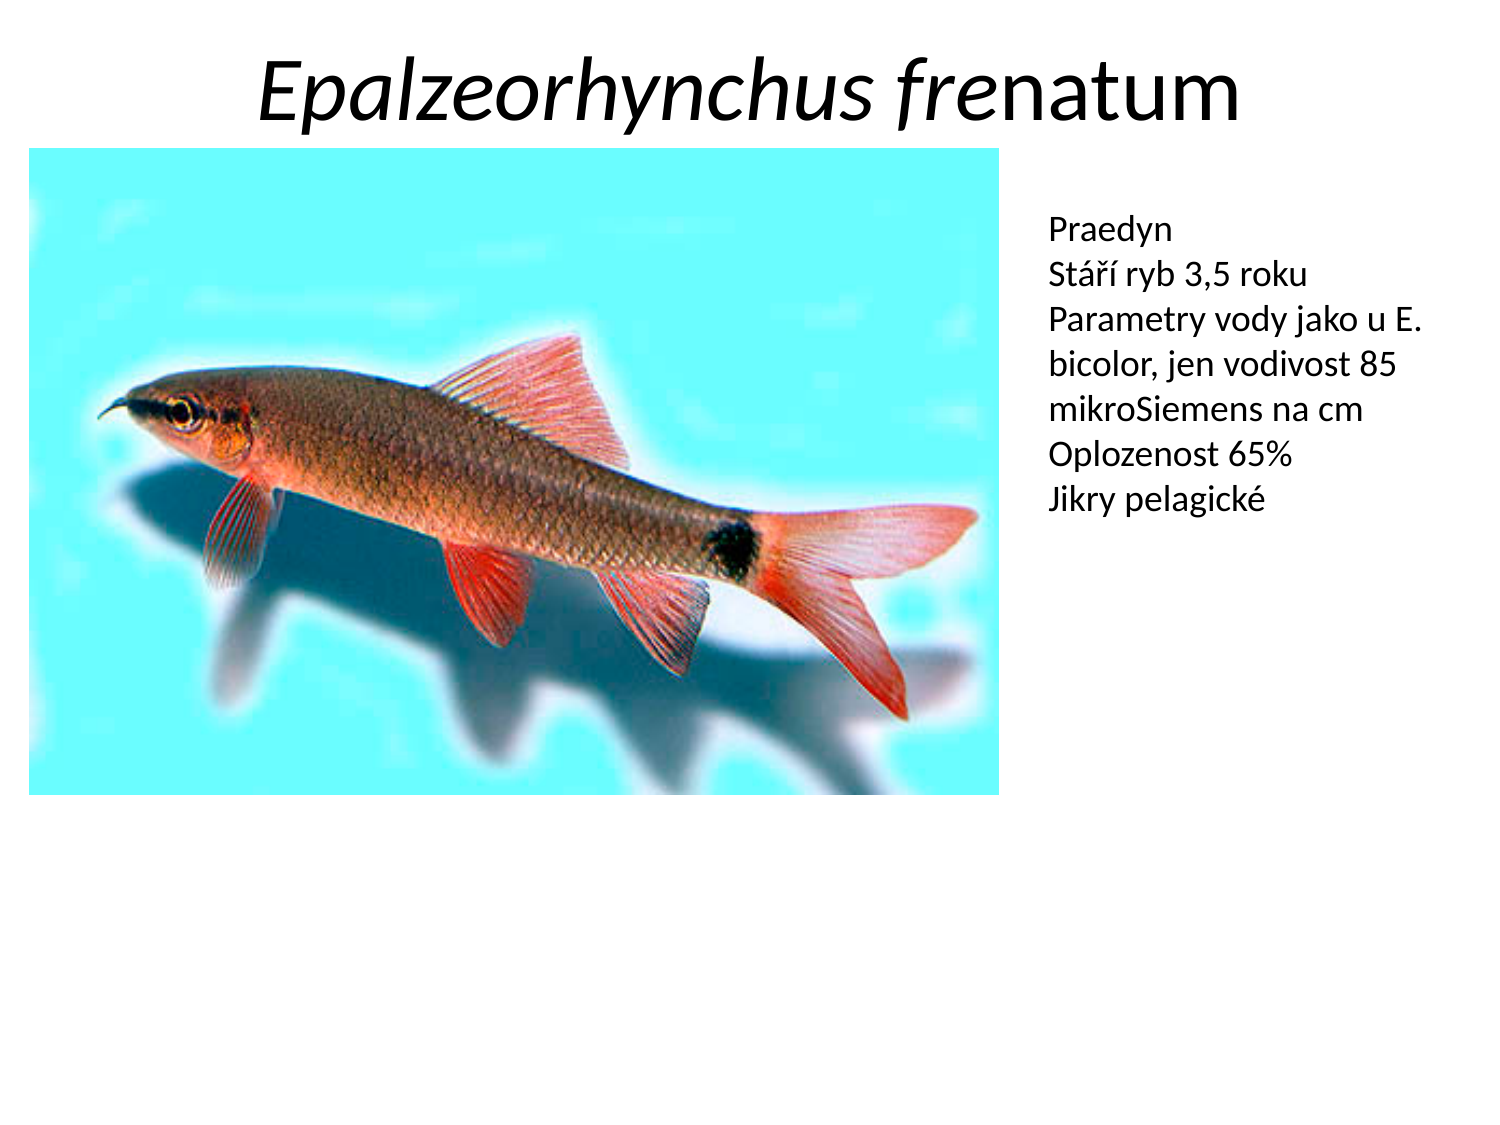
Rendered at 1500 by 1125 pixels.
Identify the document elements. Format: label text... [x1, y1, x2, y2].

title Epalzeorhynchus frenatum [75, 19, 1425, 149]
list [29, 148, 999, 796]
text_box Praedyn Stáří ryb 3,5 roku Parametry vody jako u E. bicolor, jen vodivost 85 mikroSiemens na cm Oplozenost 65% Jikry pelagické [1033, 196, 1471, 526]
